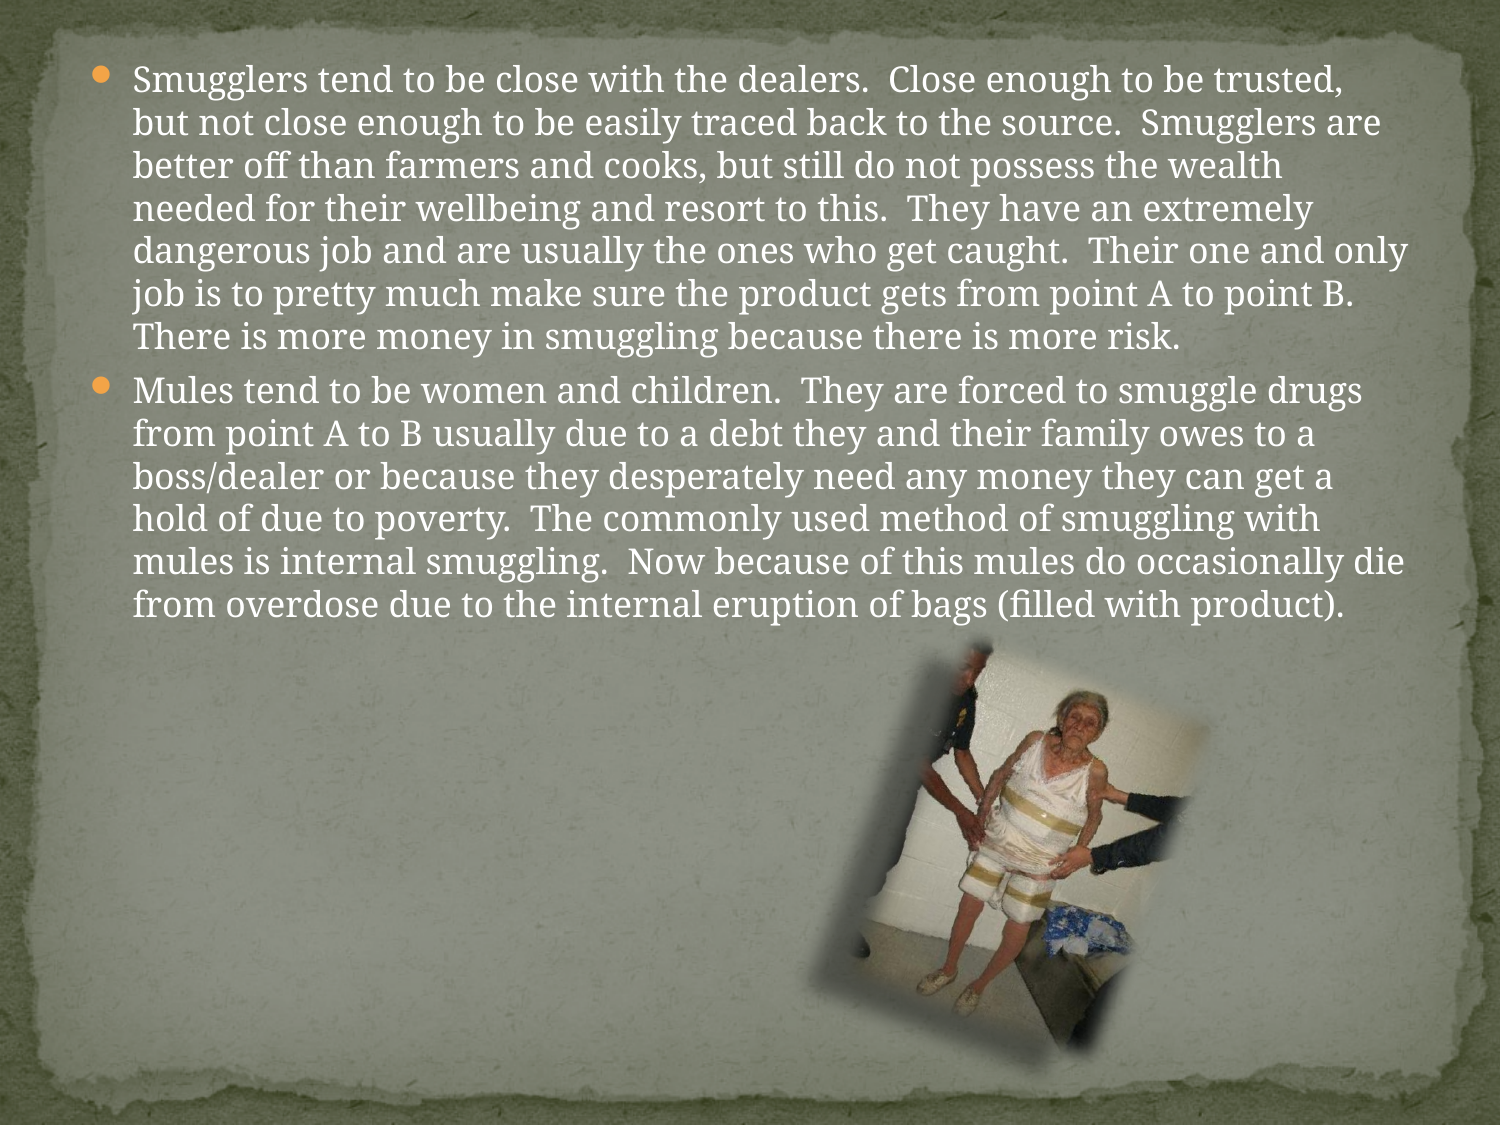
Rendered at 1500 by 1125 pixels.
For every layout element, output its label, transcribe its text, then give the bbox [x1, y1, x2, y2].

list Smugglers tend to be close with the dealers. Close enough to be trusted, but not close enough to be easily traced back to the source. Smugglers are better off than farmers and cooks, but still do not possess the wealth needed for their wellbeing and resort to this. They have an extremely dangerous job and are usually the ones who get caught. Their one and only job is to pretty much make sure the product gets from point A to point B. There is more money in smuggling because there is more risk. Mules tend to be women and children. They are forced to smuggle drugs from point A to B usually due to a debt they and their family owes to a boss/dealer or because they desperately need any money they can get a hold of due to poverty. The commonly used method of smuggling with mules is internal smuggling. Now because of this mules do occasionally die from overdose due to the internal eruption of bags (filled with product). [75, 50, 1425, 675]
picture [864, 652, 1196, 1046]
